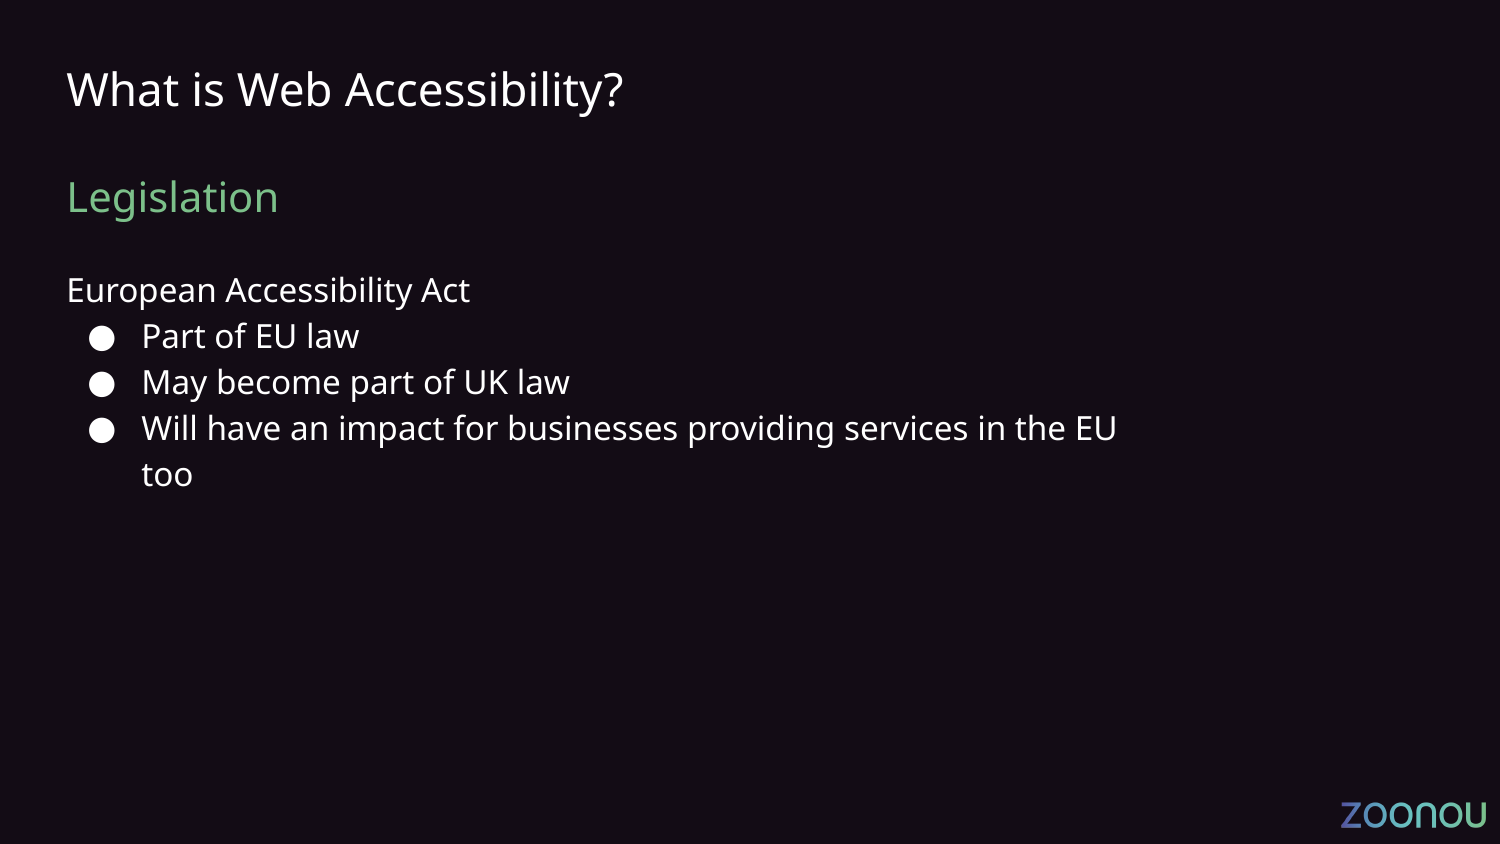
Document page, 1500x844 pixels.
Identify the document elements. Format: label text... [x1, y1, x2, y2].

list European Accessibility Act Part of EU law May become part of UK law Will have an impact for businesses providing services in the EU too [51, 248, 1196, 636]
subtitle Legislation [51, 148, 1196, 227]
title What is Web Accessibility? [51, 45, 1196, 132]
picture [1335, 790, 1492, 833]
